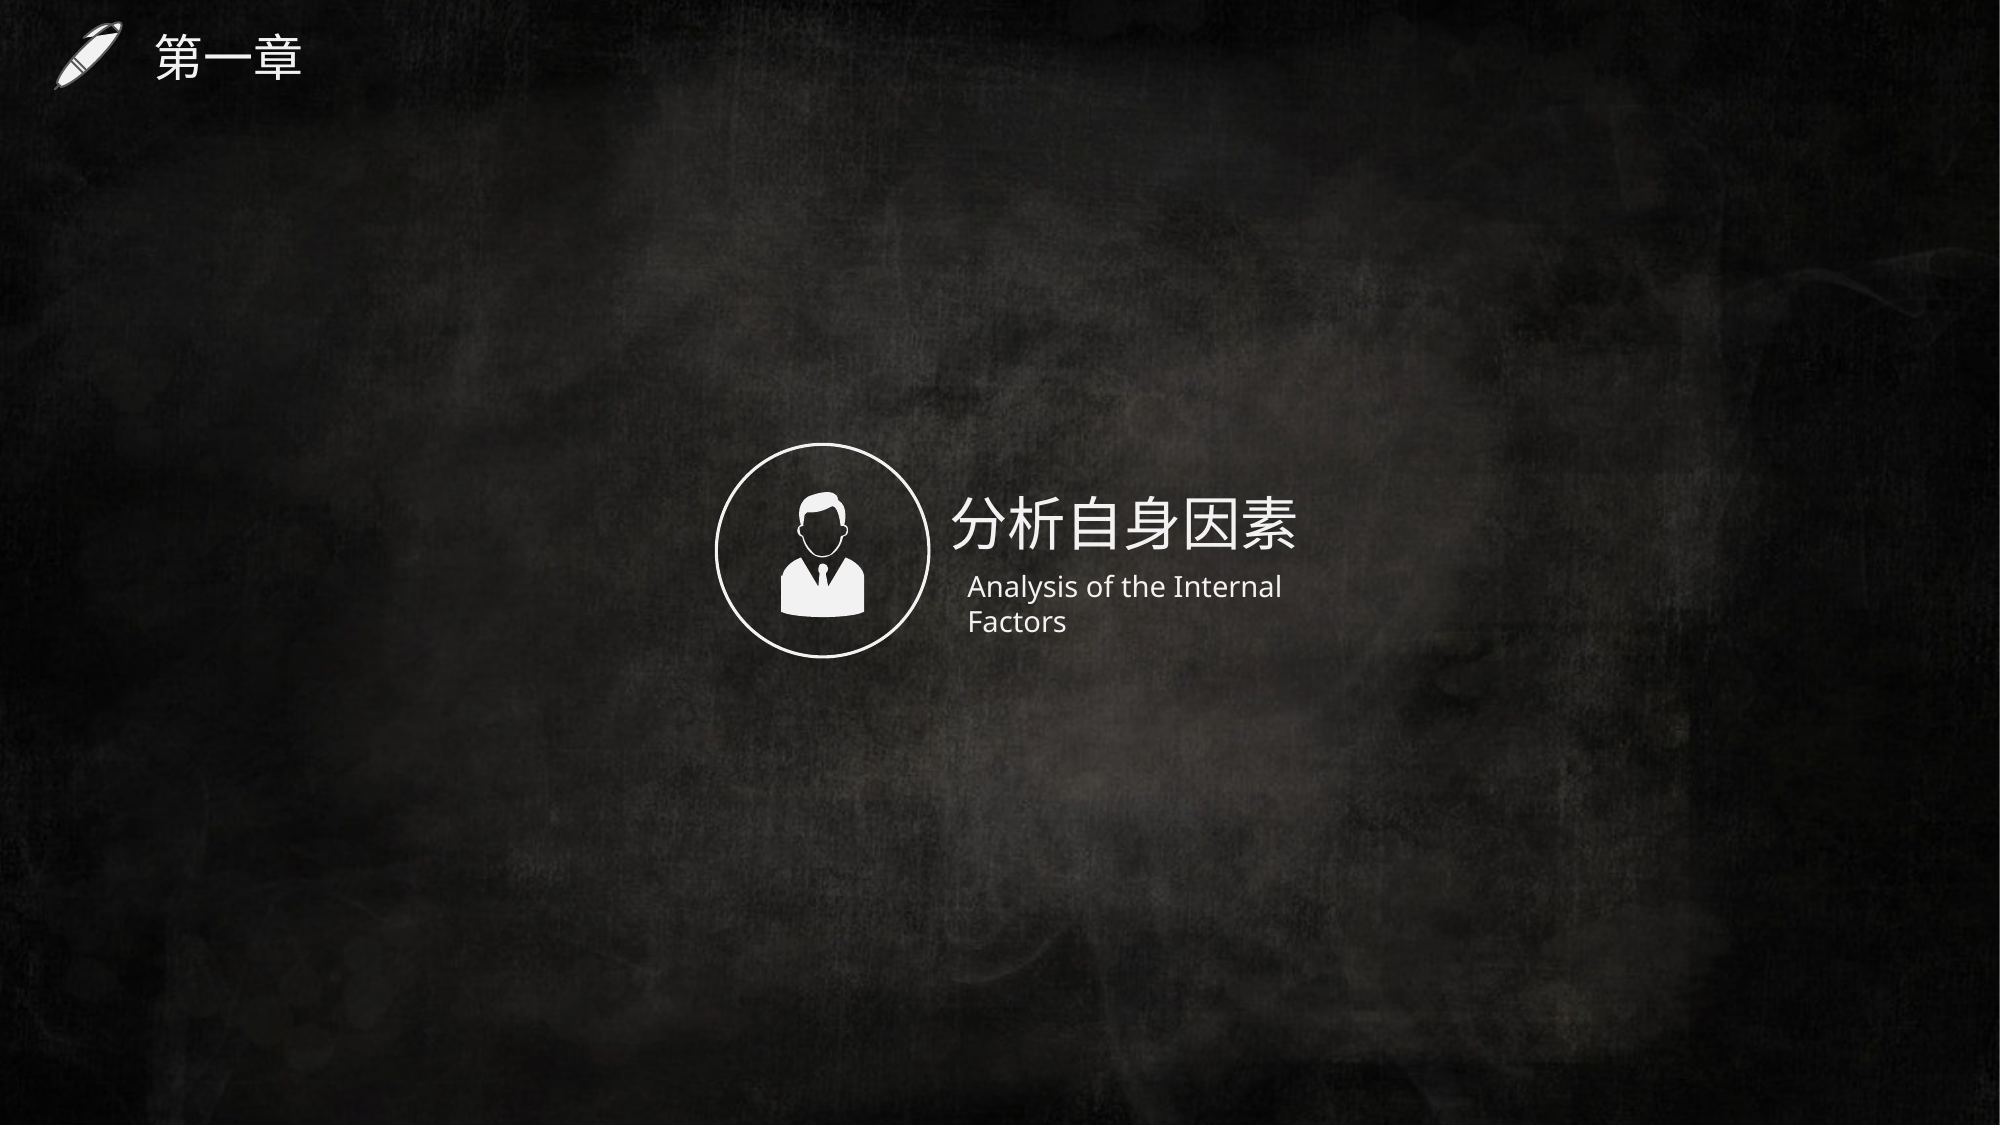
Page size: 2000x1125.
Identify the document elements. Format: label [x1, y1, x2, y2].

picture [0, 0, 2000, 1125]
text_box [780, 483, 865, 618]
